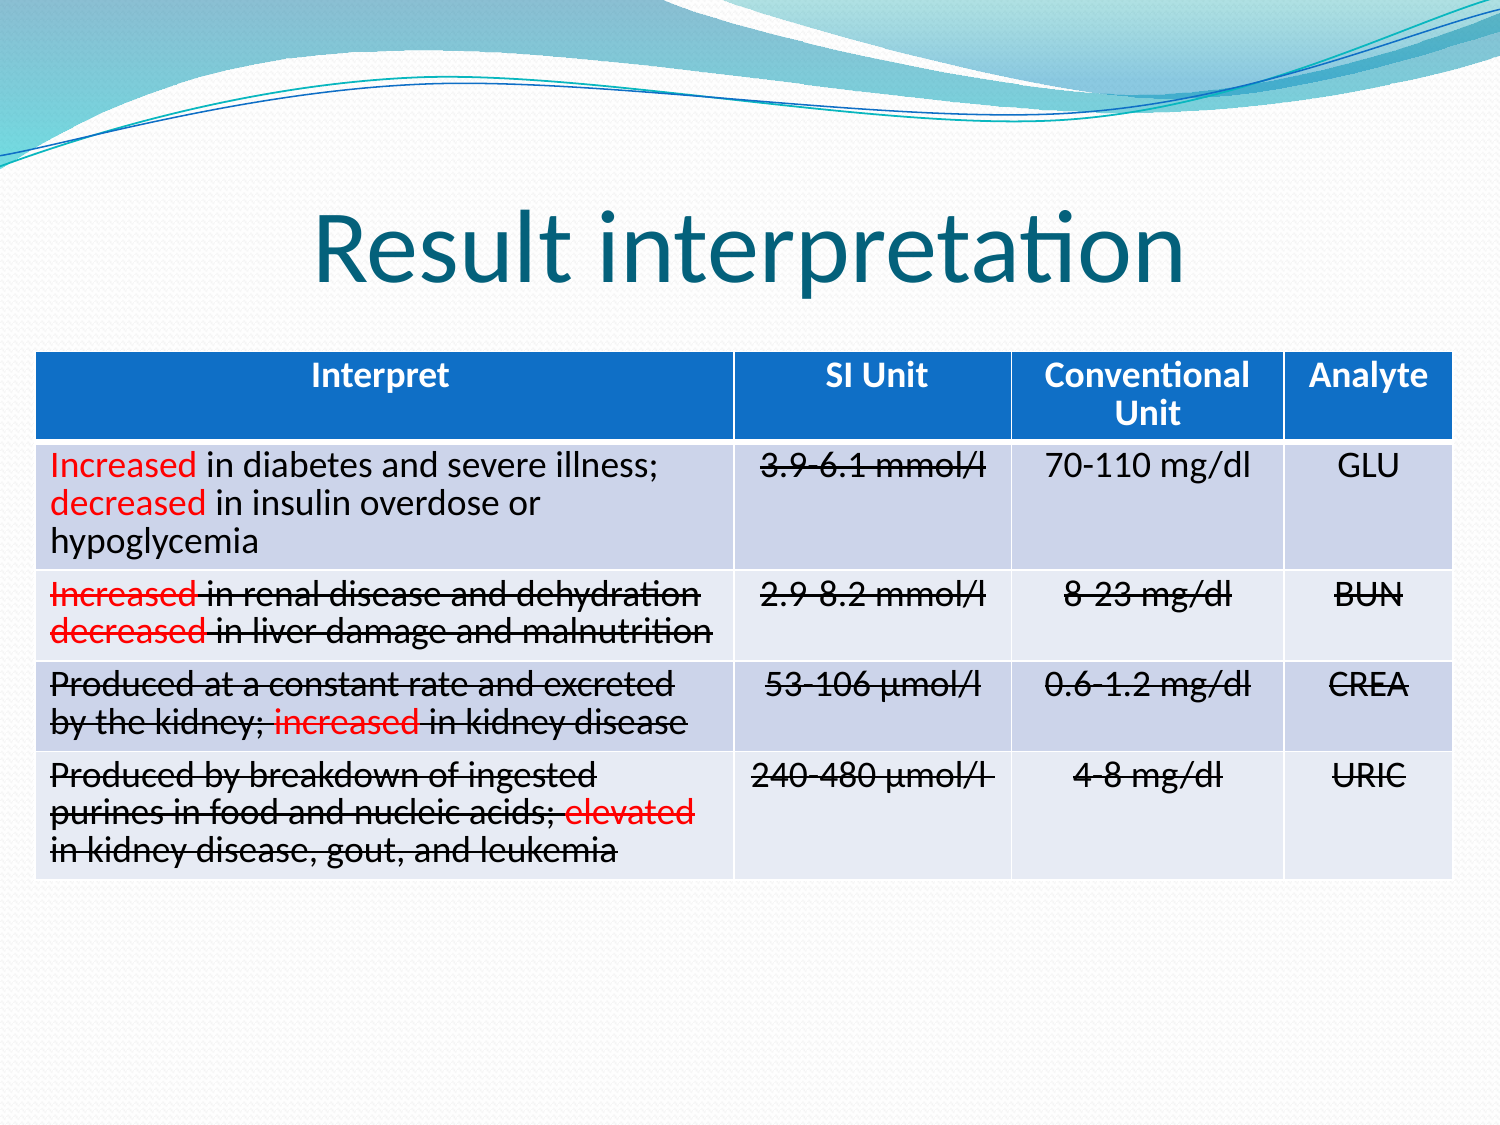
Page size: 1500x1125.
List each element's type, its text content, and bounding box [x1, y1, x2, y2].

table_cell 3.9-6.1 mmol/l [735, 445, 1011, 569]
table_header SI Unit [735, 352, 1011, 439]
table_cell 2.9-8.2 mmol/l [735, 571, 1011, 660]
table_cell 4-8 mg/dl [1012, 752, 1283, 879]
title Result interpretation [75, 115, 1425, 303]
table_cell CREA [1285, 662, 1452, 751]
table_cell 70-110 mg/dl [1012, 445, 1283, 569]
table_cell Increased in renal disease and dehydration decreased in liver damage and malnutrition [36, 571, 733, 660]
table_header Conventional Unit [1012, 352, 1283, 439]
table_cell 53-106 µmol/l [735, 662, 1011, 751]
table_cell Increased in diabetes and severe illness; decreased in insulin overdose or hypoglycemia [36, 445, 733, 569]
table_cell 240-480 µmol/l [735, 752, 1011, 879]
table_header Interpret [36, 352, 733, 439]
table_cell 0.6-1.2 mg/dl [1012, 662, 1283, 751]
table_cell URIC [1285, 752, 1452, 879]
table_cell GLU [1285, 445, 1452, 569]
table_cell BUN [1285, 571, 1452, 660]
table_cell Produced by breakdown of ingested purines in food and nucleic acids; elevated in kidney disease, gout, and leukemia [36, 752, 733, 879]
table_cell Produced at a constant rate and excreted by the kidney; increased in kidney disease [36, 662, 733, 751]
table_header Analyte [1285, 352, 1452, 439]
table_cell 8-23 mg/dl [1012, 571, 1283, 660]
